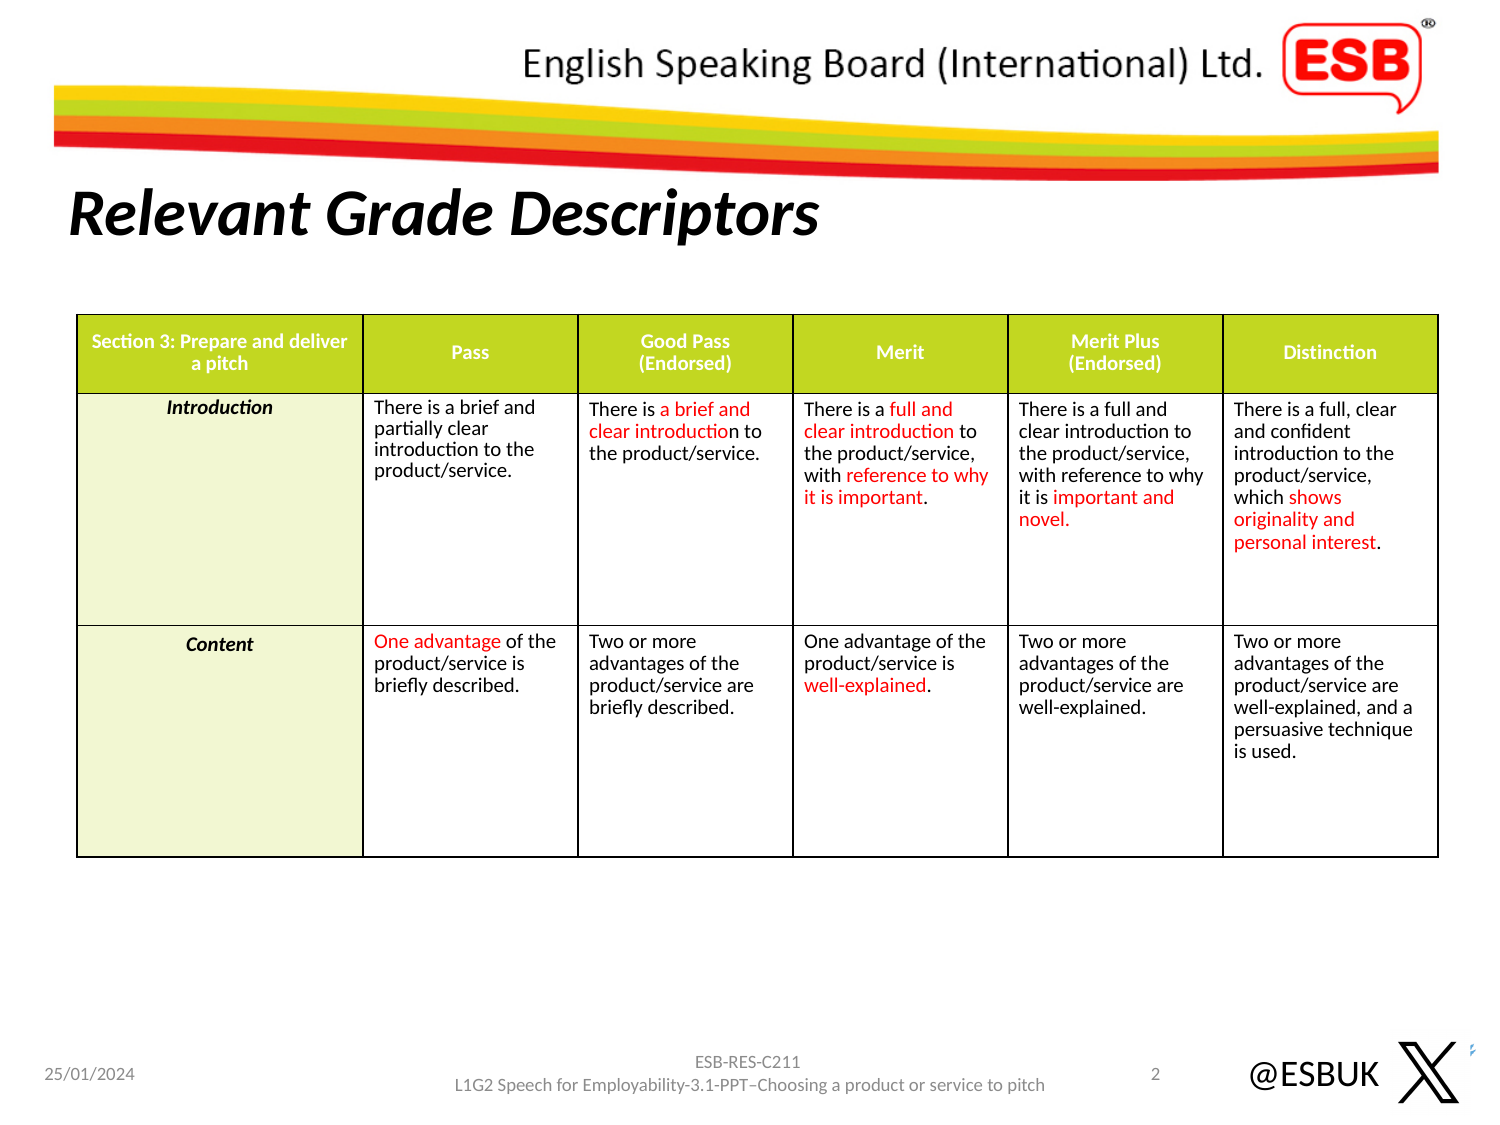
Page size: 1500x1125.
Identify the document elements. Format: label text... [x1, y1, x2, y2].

table_cell One advantage of the product/service is well-explained. [794, 626, 1007, 856]
title Relevant Grade Descriptors [53, 172, 1347, 256]
table_cell There is a full and clear introduction to the product/service, with reference to why it is important. [794, 394, 1007, 625]
table_cell There is a full, clear and confident introduction to the product/service, which shows originality and personal interest. [1224, 394, 1437, 625]
footer ESB-RES-C211 L1G2 Speech for Employability-3.1-PPT–Choosing a product or service to pitch [431, 1042, 930, 1103]
picture [0, 0, 1500, 189]
table_cell Two or more advantages of the product/service are well-explained, and a persuasive technique is used. [1224, 626, 1437, 856]
table_header Distinction [1224, 315, 1437, 393]
table_cell Content [78, 626, 362, 856]
picture [1390, 1029, 1476, 1116]
table_cell There is a brief and partially clear introduction to the product/service. [364, 394, 577, 625]
slide_number 2 [930, 1042, 1176, 1103]
table_cell Introduction [78, 394, 362, 625]
table_header Good Pass (Endorsed) [579, 315, 792, 393]
table_cell Two or more advantages of the product/service are briefly described. [579, 626, 792, 856]
table_header Merit Plus (Endorsed) [1009, 315, 1222, 393]
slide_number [29, 1042, 367, 1103]
table_header Merit [794, 315, 1007, 393]
table_cell There is a brief and clear introduction to the product/service. [579, 394, 792, 625]
table_header Section 3: Prepare and deliver a pitch [78, 315, 362, 393]
table_cell There is a full and clear introduction to the product/service, with reference to why it is important and novel. [1009, 394, 1222, 625]
table_cell One advantage of the product/service is briefly described. [364, 626, 577, 856]
table_header Pass [364, 315, 577, 393]
table_cell Two or more advantages of the product/service are well-explained. [1009, 626, 1222, 856]
